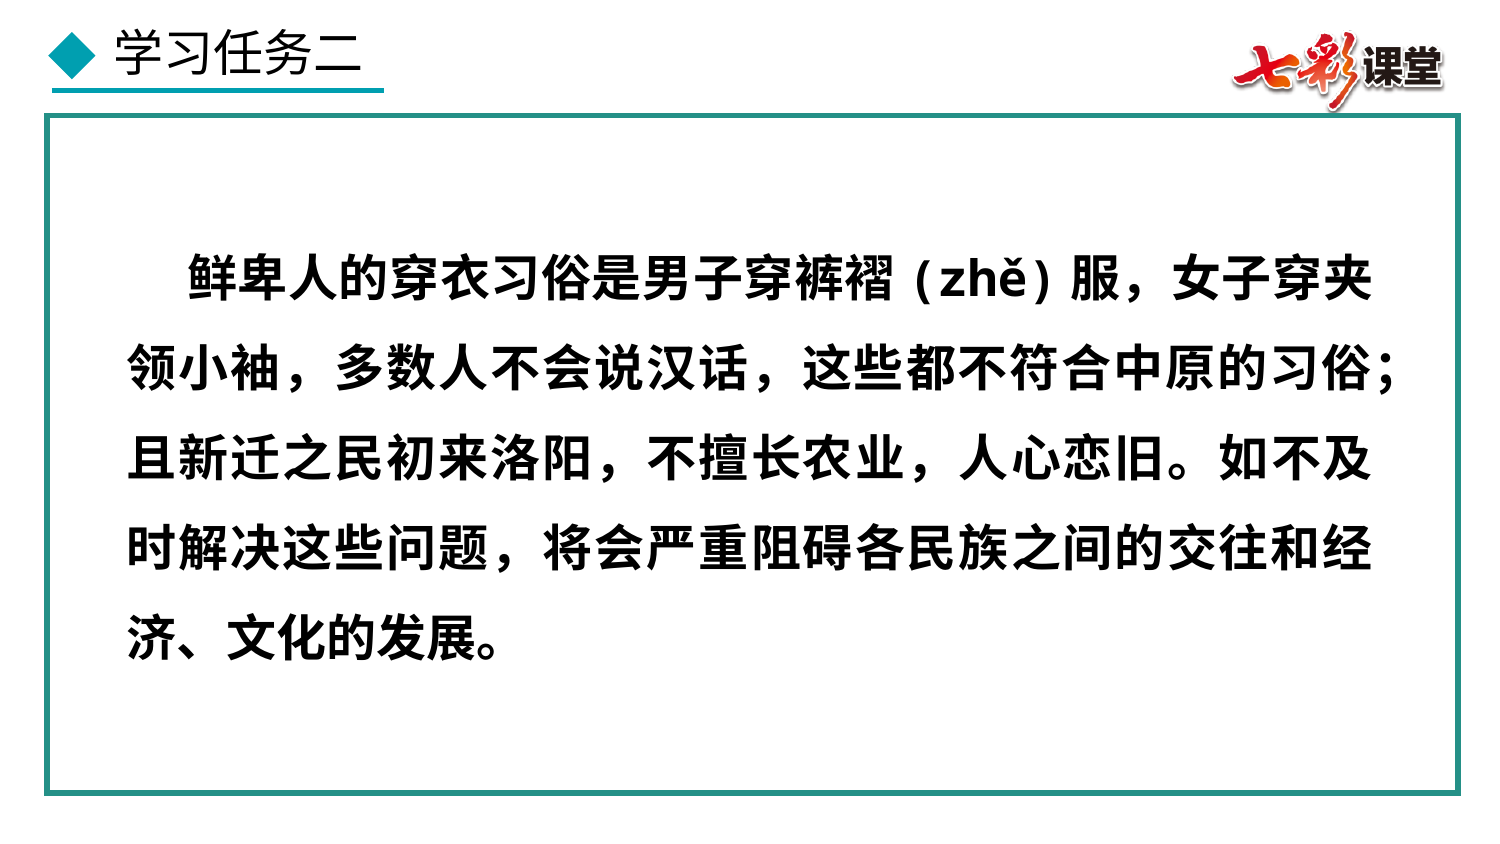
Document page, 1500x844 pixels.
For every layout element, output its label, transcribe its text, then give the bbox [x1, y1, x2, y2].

text_box 鲜卑人的穿衣习俗是男子穿裤褶(zhě)服，女子穿夹领小袖，多数人不会说汉话，这些都不符合中原的习俗；且新迁之民初来洛阳，不擅长农业，人心恋旧。如不及时解决这些问题，将会严重阻碍各民族之间的交往和经济、文化的发展。 [112, 209, 1388, 674]
picture [1228, 26, 1449, 113]
